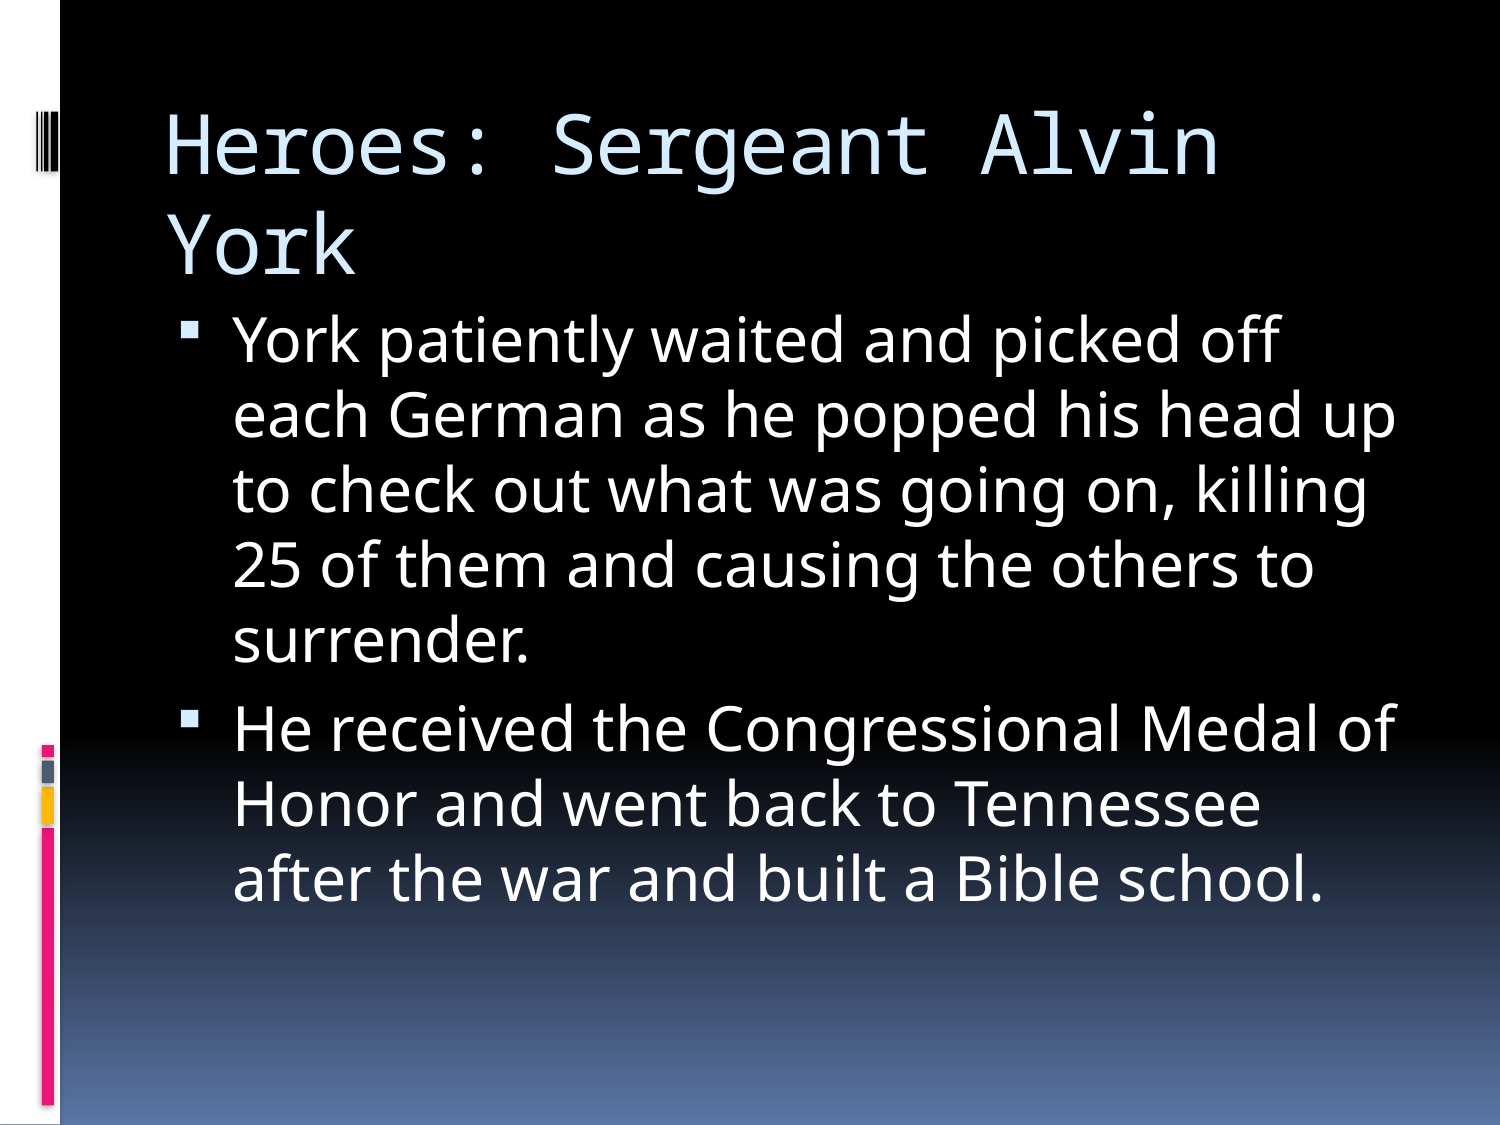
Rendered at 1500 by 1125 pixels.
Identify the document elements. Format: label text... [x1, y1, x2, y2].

list York patiently waited and picked off each German as he popped his head up to check out what was going on, killing 25 of them and causing the others to surrender. He received the Congressional Medal of Honor and went back to Tennessee after the war and built a Bible school. [150, 292, 1425, 1043]
title Heroes: Sergeant Alvin York [150, 83, 1425, 234]
